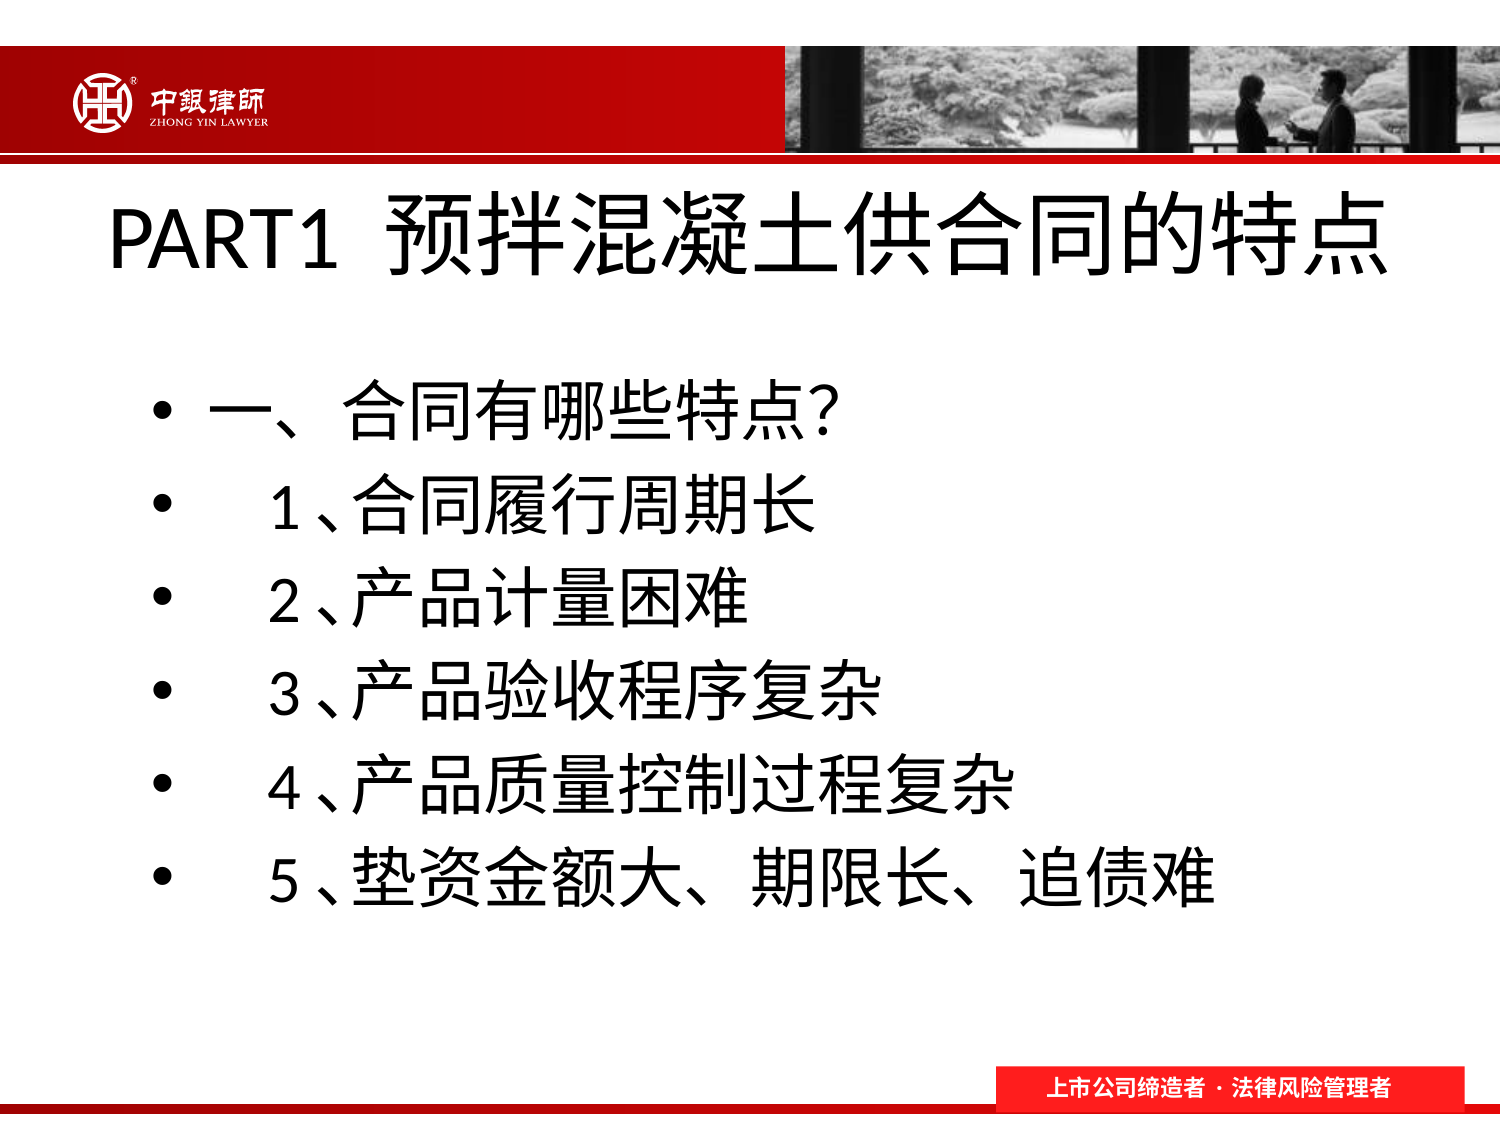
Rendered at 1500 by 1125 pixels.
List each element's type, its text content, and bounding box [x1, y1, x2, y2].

title PART1 预拌混凝土供合同的特点 [75, 184, 1425, 279]
picture [73, 73, 268, 133]
list 一、合同有哪些特点？ 1､合同履行周期长 2､产品计量困难 3､产品验收程序复杂 4､产品质量控制过程复杂 5､垫资金额大、期限长、追债难 [135, 361, 1425, 1005]
